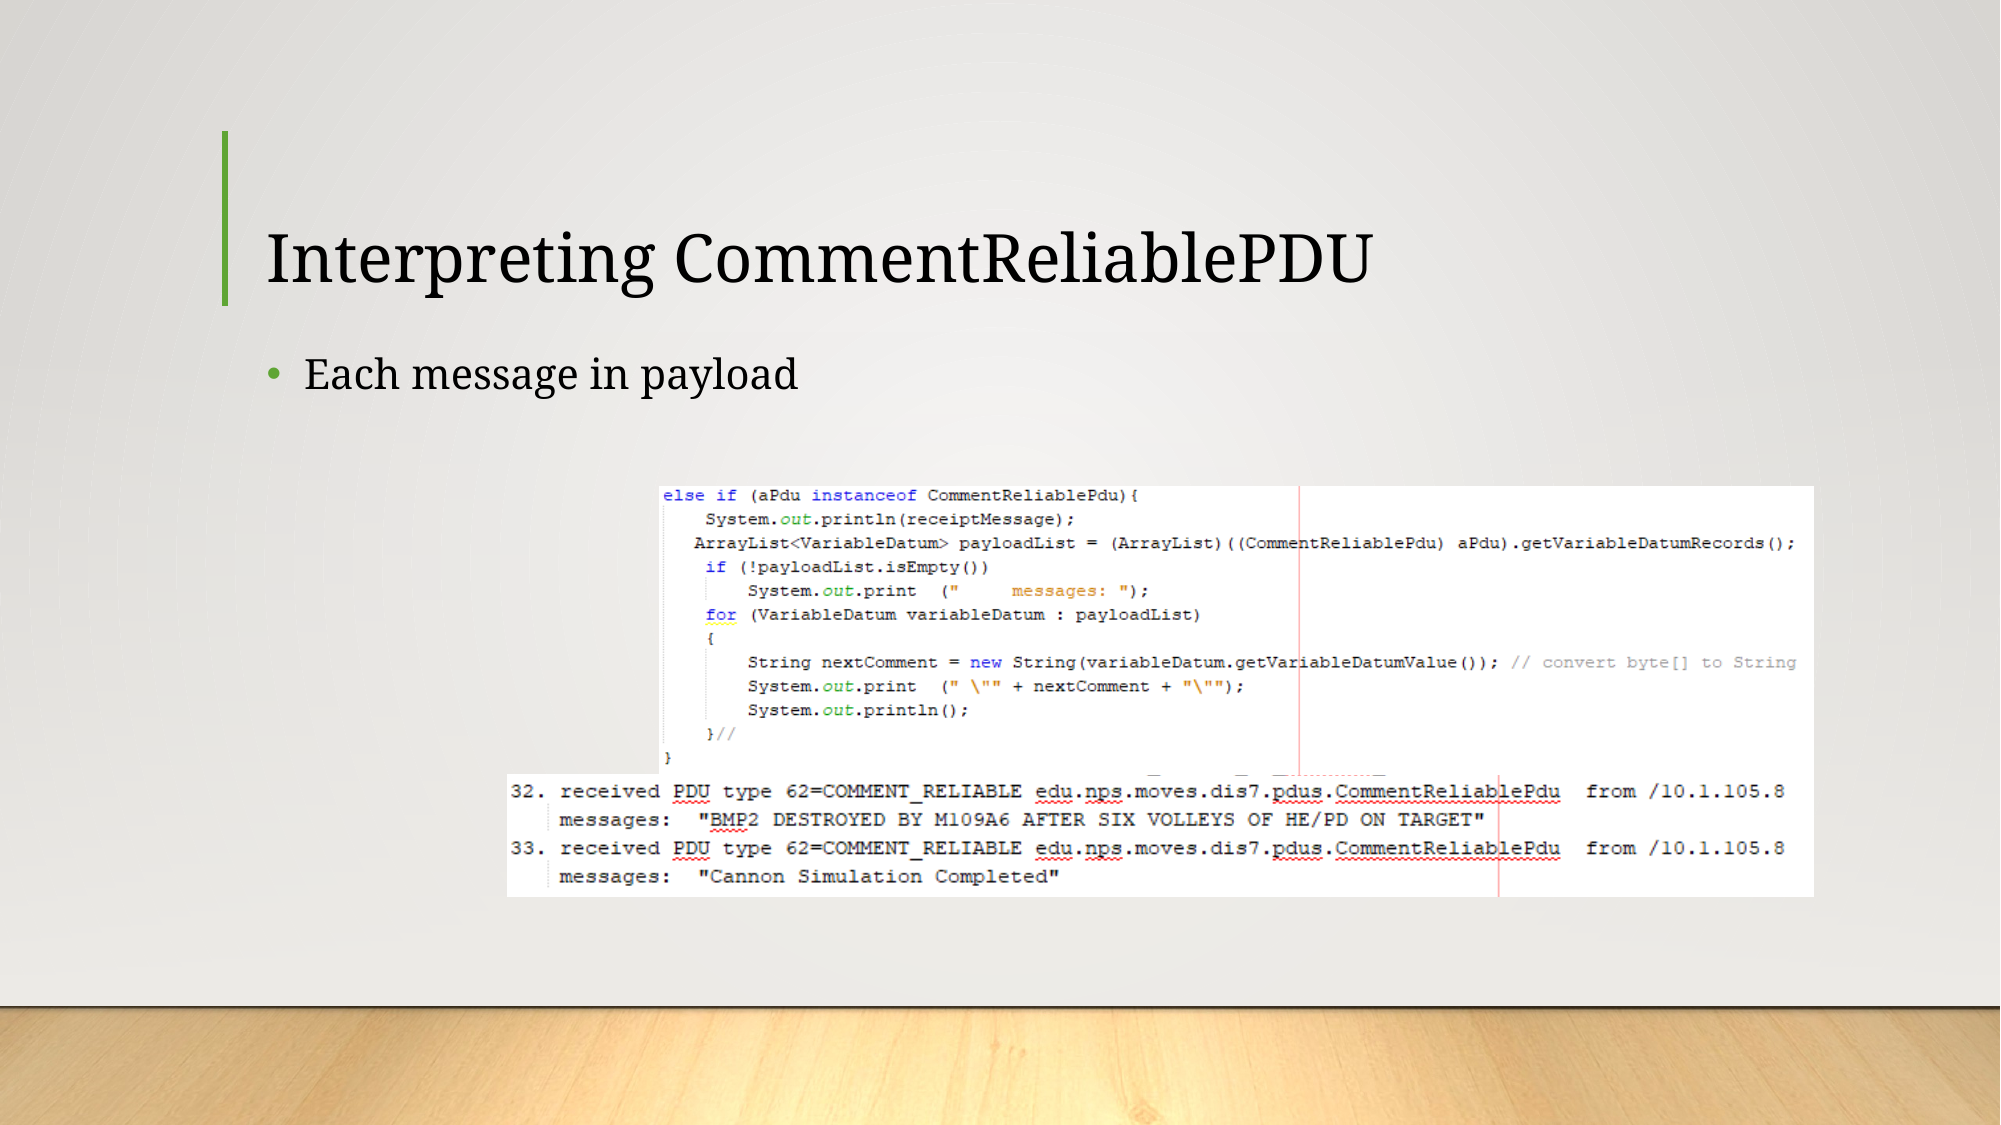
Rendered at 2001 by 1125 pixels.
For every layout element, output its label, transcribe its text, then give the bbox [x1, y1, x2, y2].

title Interpreting CommentReliablePDU [251, 131, 1814, 305]
list Each message in payload [251, 330, 1814, 897]
picture [0, 1006, 2000, 1125]
picture [506, 486, 1814, 897]
